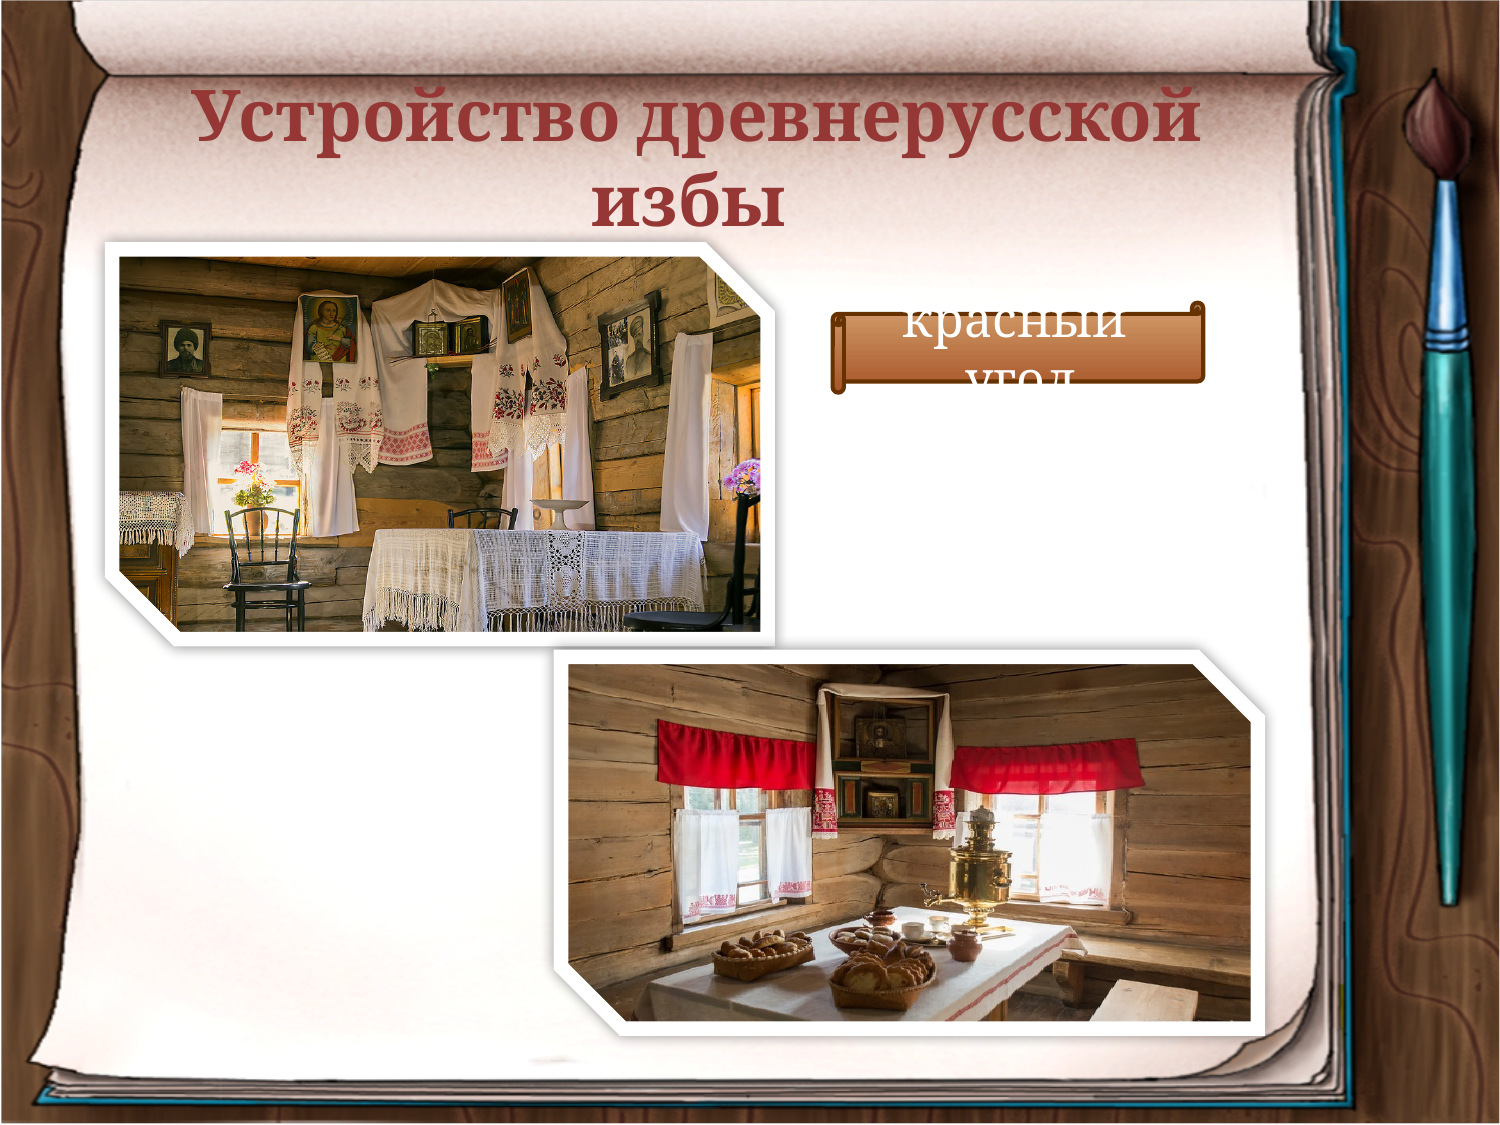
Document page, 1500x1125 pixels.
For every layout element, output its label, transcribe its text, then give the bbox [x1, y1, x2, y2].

text_box красный угол [830, 300, 1206, 395]
title Устройство древнерусской избы [100, 61, 1294, 249]
picture [0, 0, 1500, 1125]
